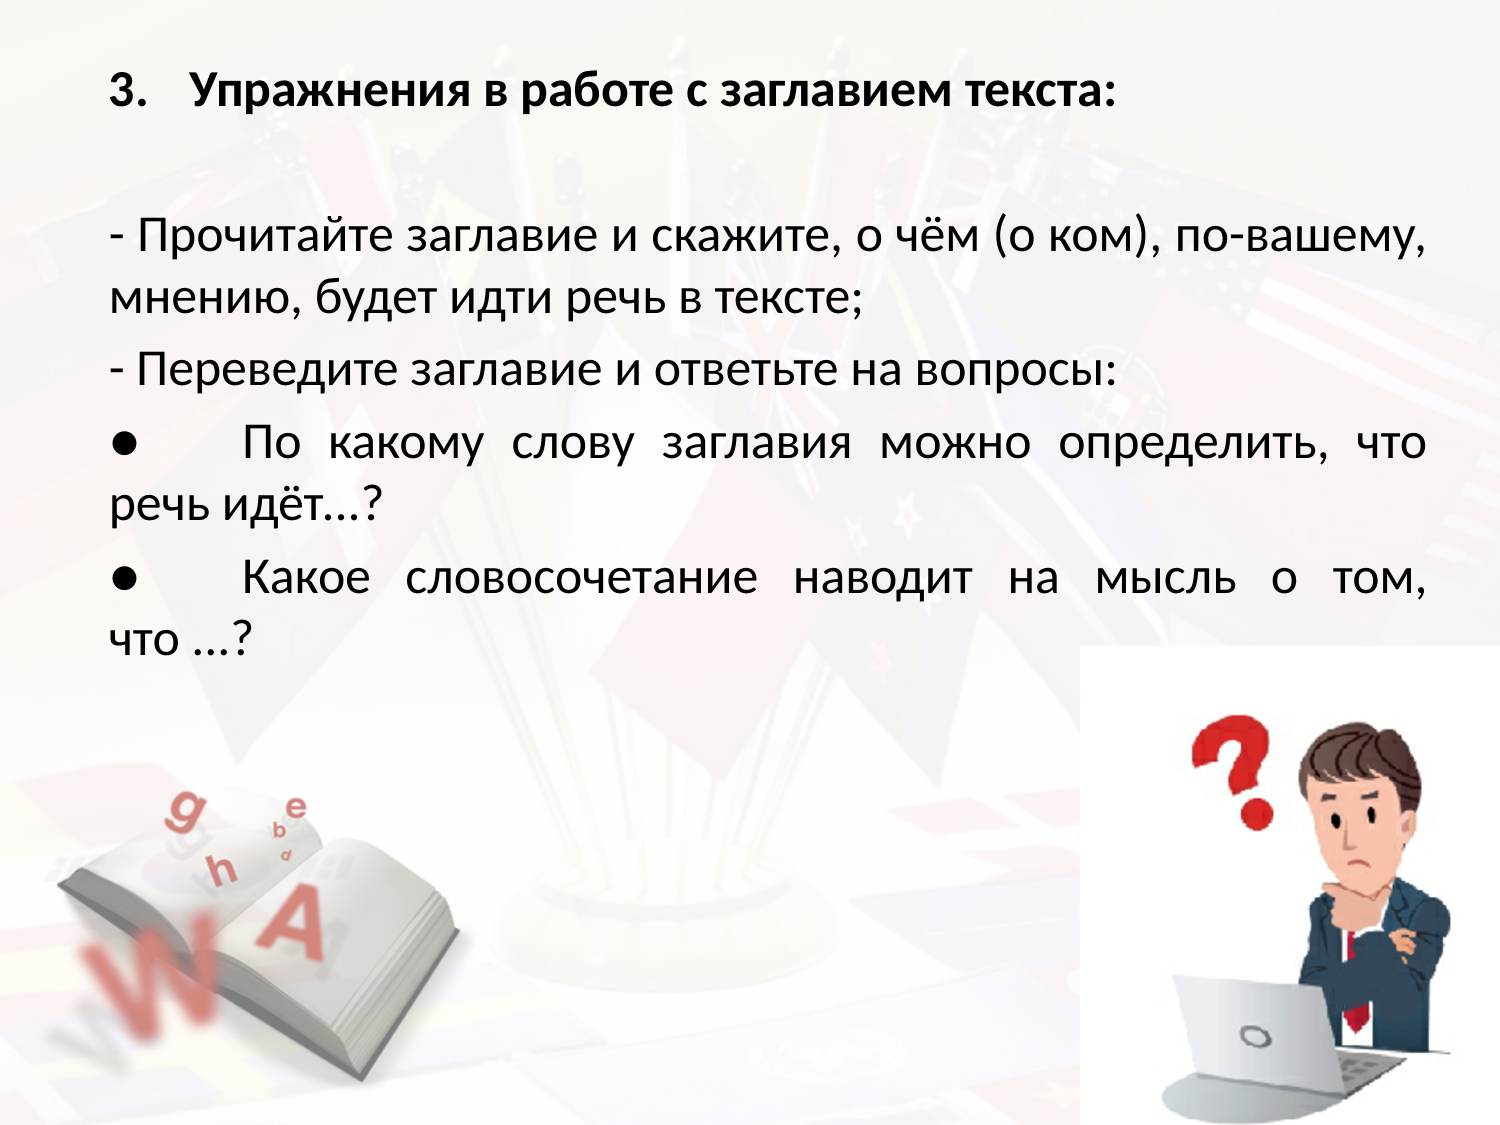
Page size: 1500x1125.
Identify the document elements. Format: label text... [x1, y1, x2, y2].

picture [1080, 646, 1500, 1125]
list Упражнения в работе с заглавием текста: - Прочитайте заглавие и скажите, о чём (о ком), по-вашему, мнению, будет идти речь в тексте; - Переведите заглавие и ответьте на вопросы: ● По какому слову заглавия можно определить, что речь идёт...? ● Какое словосочетание наводит на мысль о том, что ...? [93, 46, 1444, 680]
